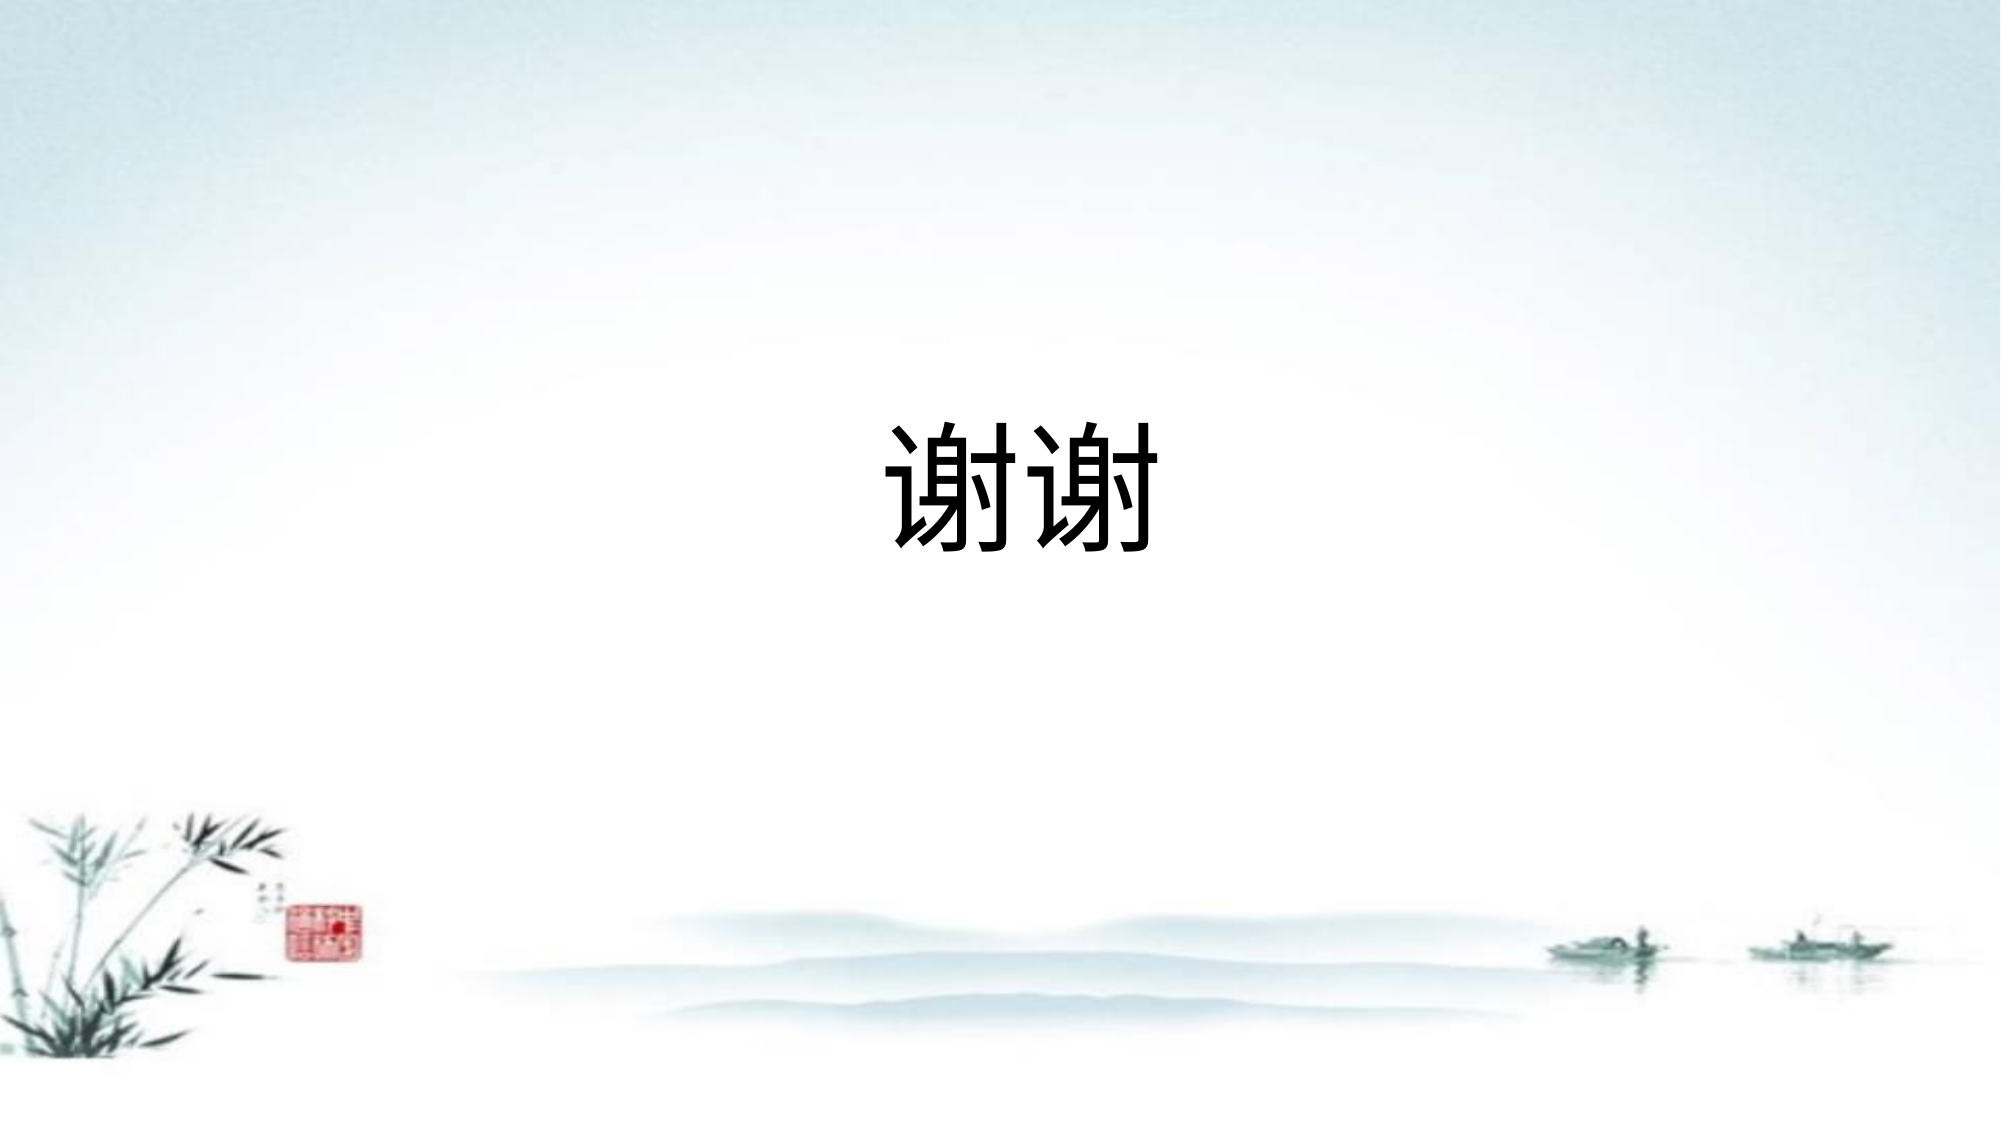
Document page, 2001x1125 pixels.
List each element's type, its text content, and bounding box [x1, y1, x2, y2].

title 谢谢 [346, 391, 1697, 579]
picture [0, 0, 2001, 1125]
